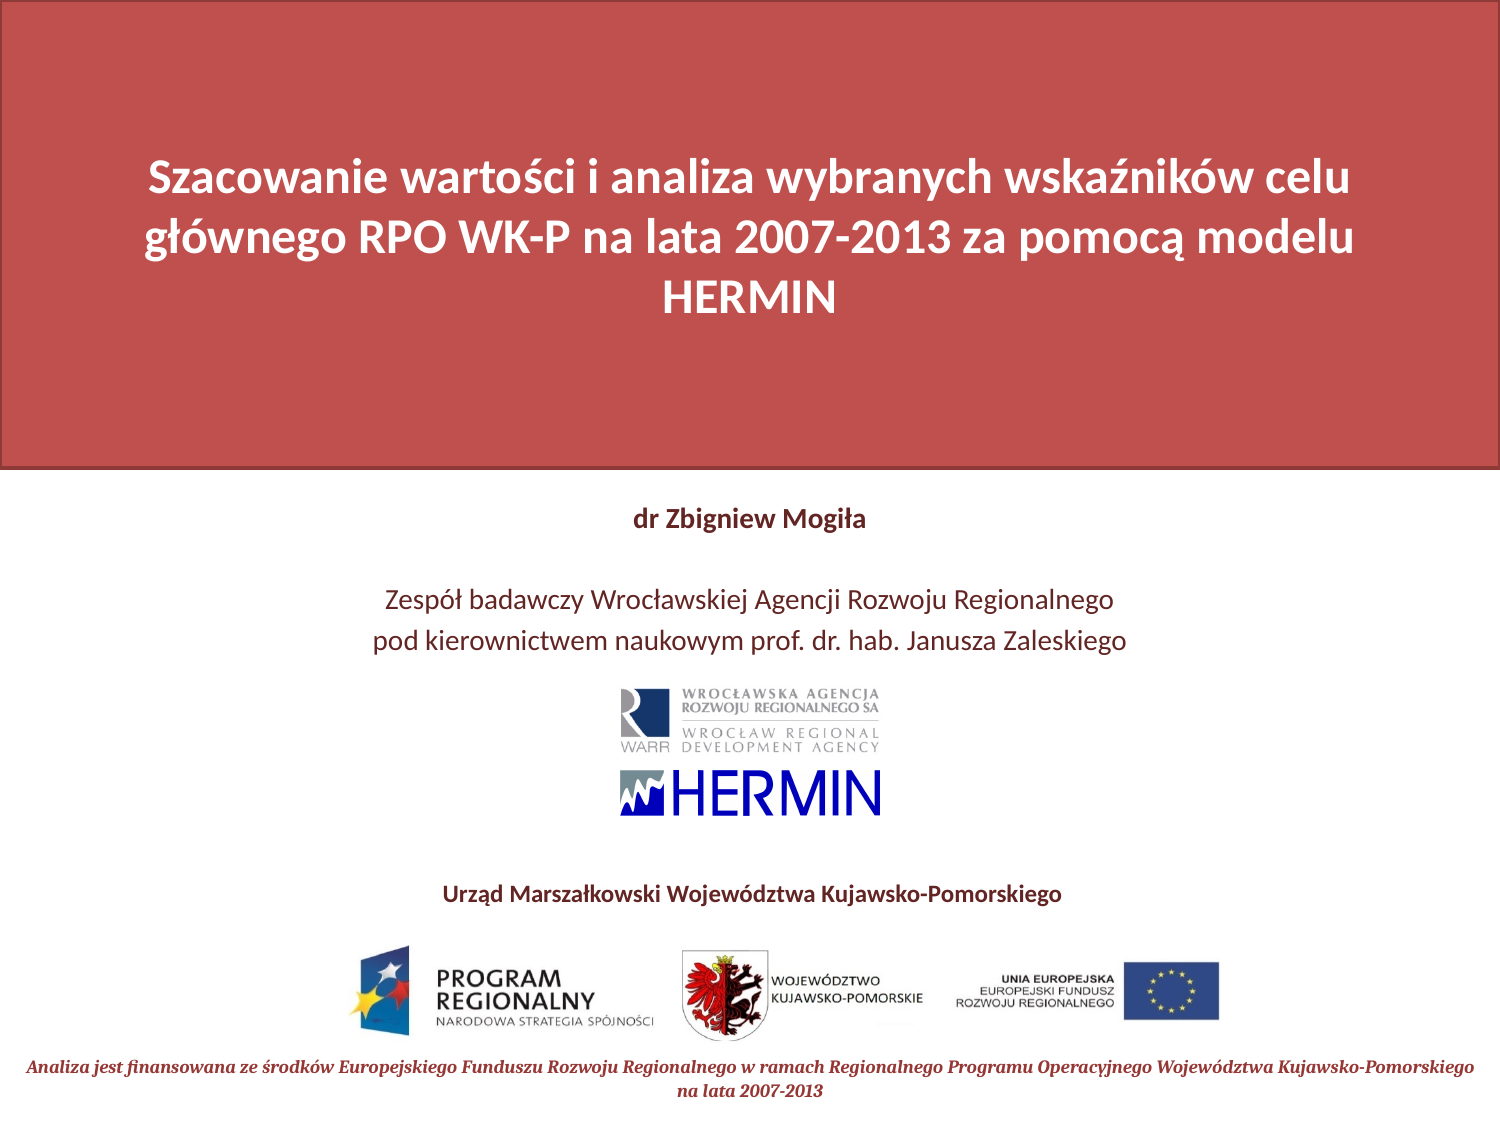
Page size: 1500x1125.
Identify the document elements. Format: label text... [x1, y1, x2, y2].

text_box [0, 0, 1500, 470]
subtitle dr Zbigniew Mogiła Zespół badawczy Wrocławskiej Agencji Rozwoju Regionalnego pod kierownictwem naukowym prof. dr. hab. Janusza Zaleskiego [17, 491, 1483, 716]
text_box Urząd Marszałkowski Województwa Kujawsko-Pomorskiego [53, 869, 1459, 915]
text_box Analiza jest finansowana ze środków Europejskiego Funduszu Rozwoju Regionalnego w ramach Regionalnego Programu Operacyjnego Województwa Kujawsko-Pomorskiego na lata 2007-2013 [0, 1046, 1500, 1121]
picture [348, 945, 1224, 1047]
picture [599, 667, 901, 817]
title Szacowanie wartości i analiza wybranych wskaźników celu głównego RPO WK-P na lata 2007-2013 za pomocą modelu HERMIN [112, 27, 1388, 441]
